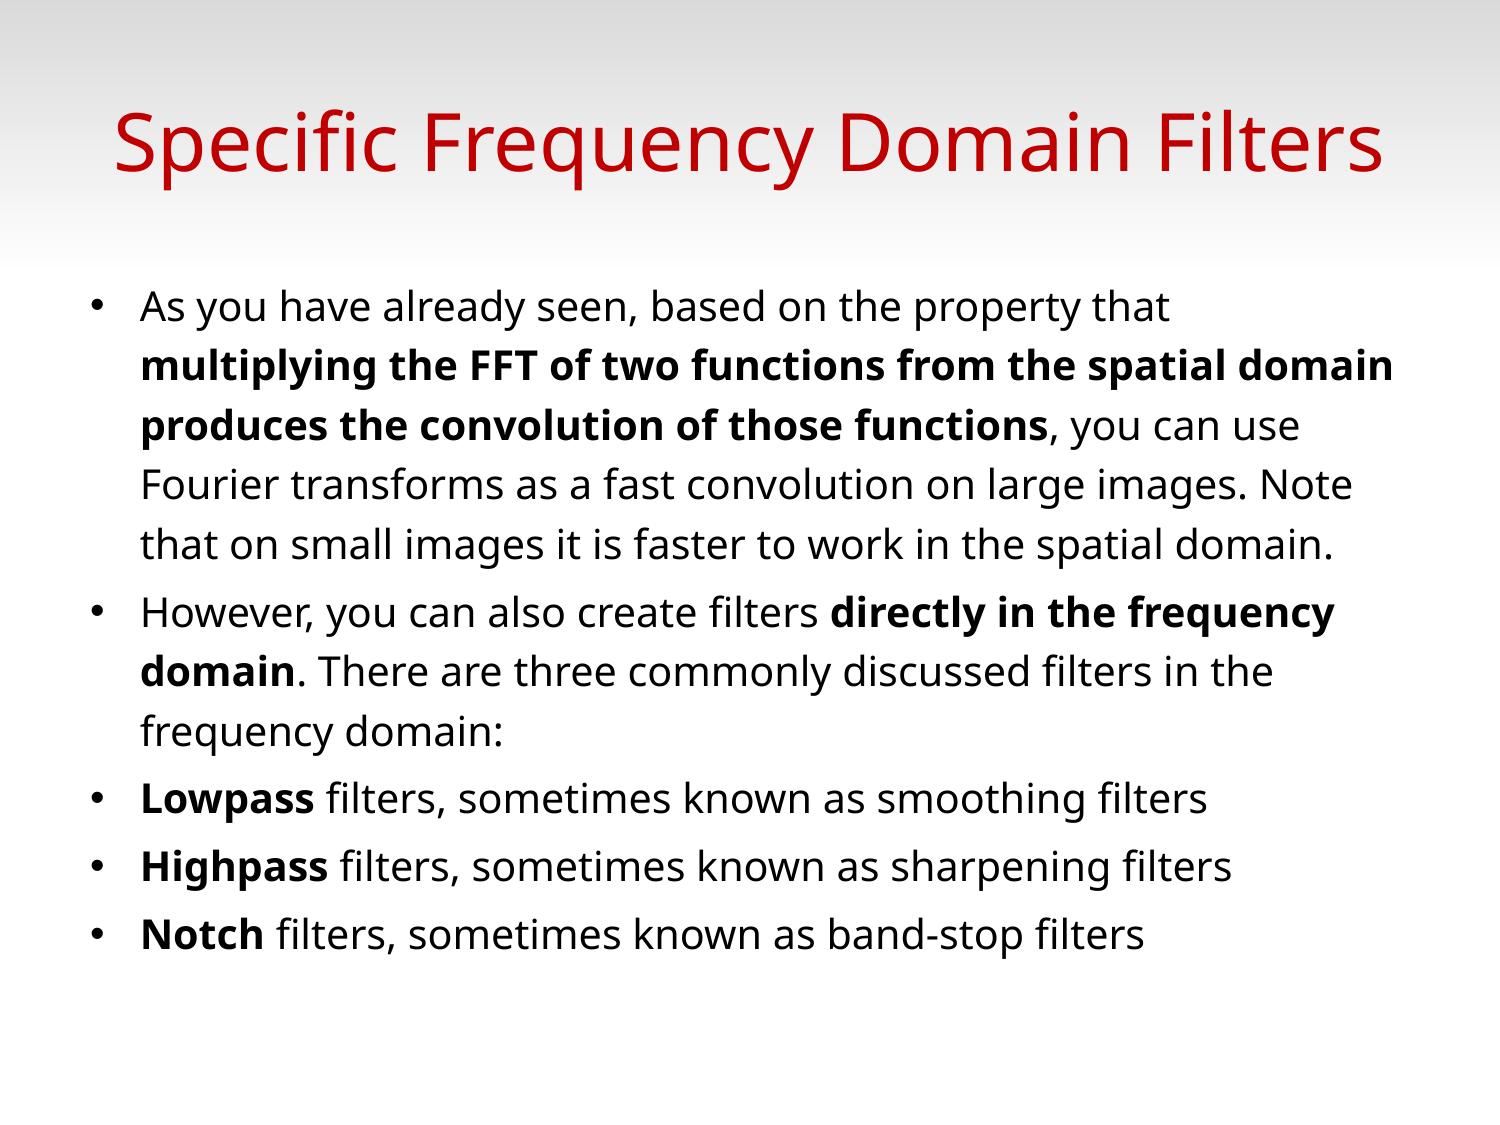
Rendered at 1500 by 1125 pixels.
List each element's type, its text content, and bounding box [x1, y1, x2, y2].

list As you have already seen, based on the property that multiplying the FFT of two functions from the spatial domain produces the convolution of those functions, you can use Fourier transforms as a fast convolution on large images. Note that on small images it is faster to work in the spatial domain. However, you can also create filters directly in the frequency domain. There are three commonly discussed filters in the frequency domain: Lowpass filters, sometimes known as smoothing filters Highpass filters, sometimes known as sharpening filters Notch filters, sometimes known as band-stop filters [75, 262, 1425, 1005]
title Specific Frequency Domain Filters [75, 45, 1425, 233]
